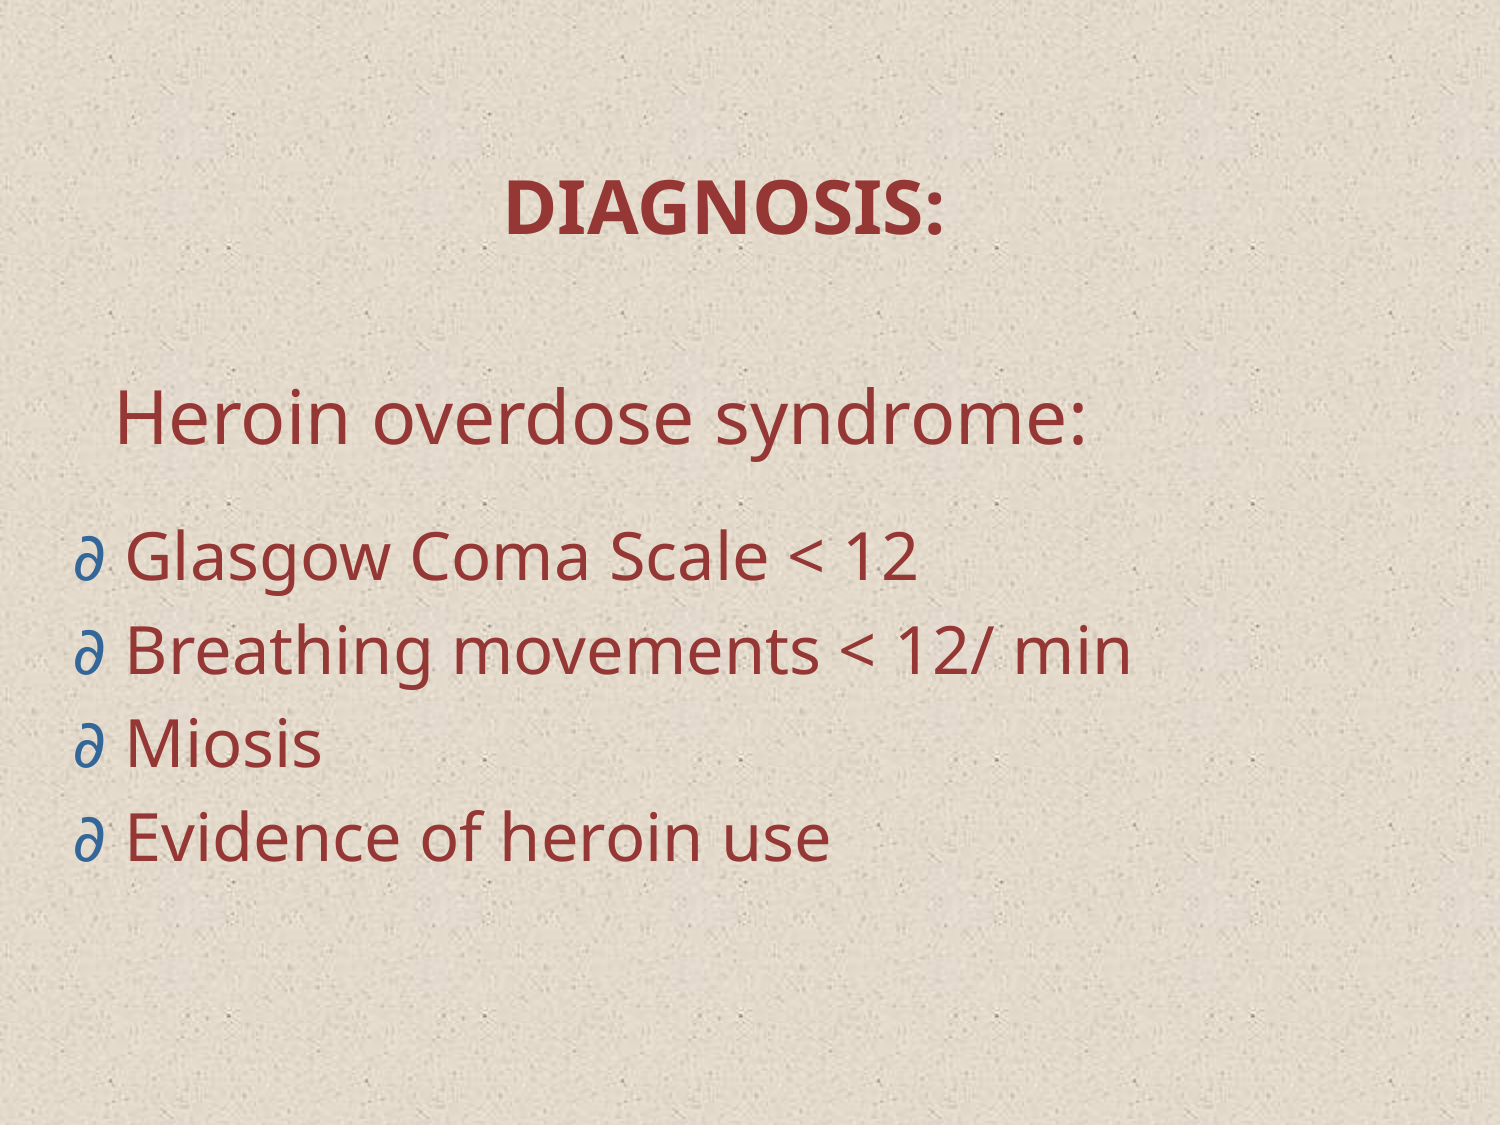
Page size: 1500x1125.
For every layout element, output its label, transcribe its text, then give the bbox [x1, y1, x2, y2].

list DIAGNOSIS: Heroin overdose syndrome: ∂ Glasgow Coma Scale < 12 ∂ Breathing movements < 12/ min ∂ Miosis ∂ Evidence of heroin use [23, 152, 1425, 1005]
picture [0, 0, 1500, 1125]
